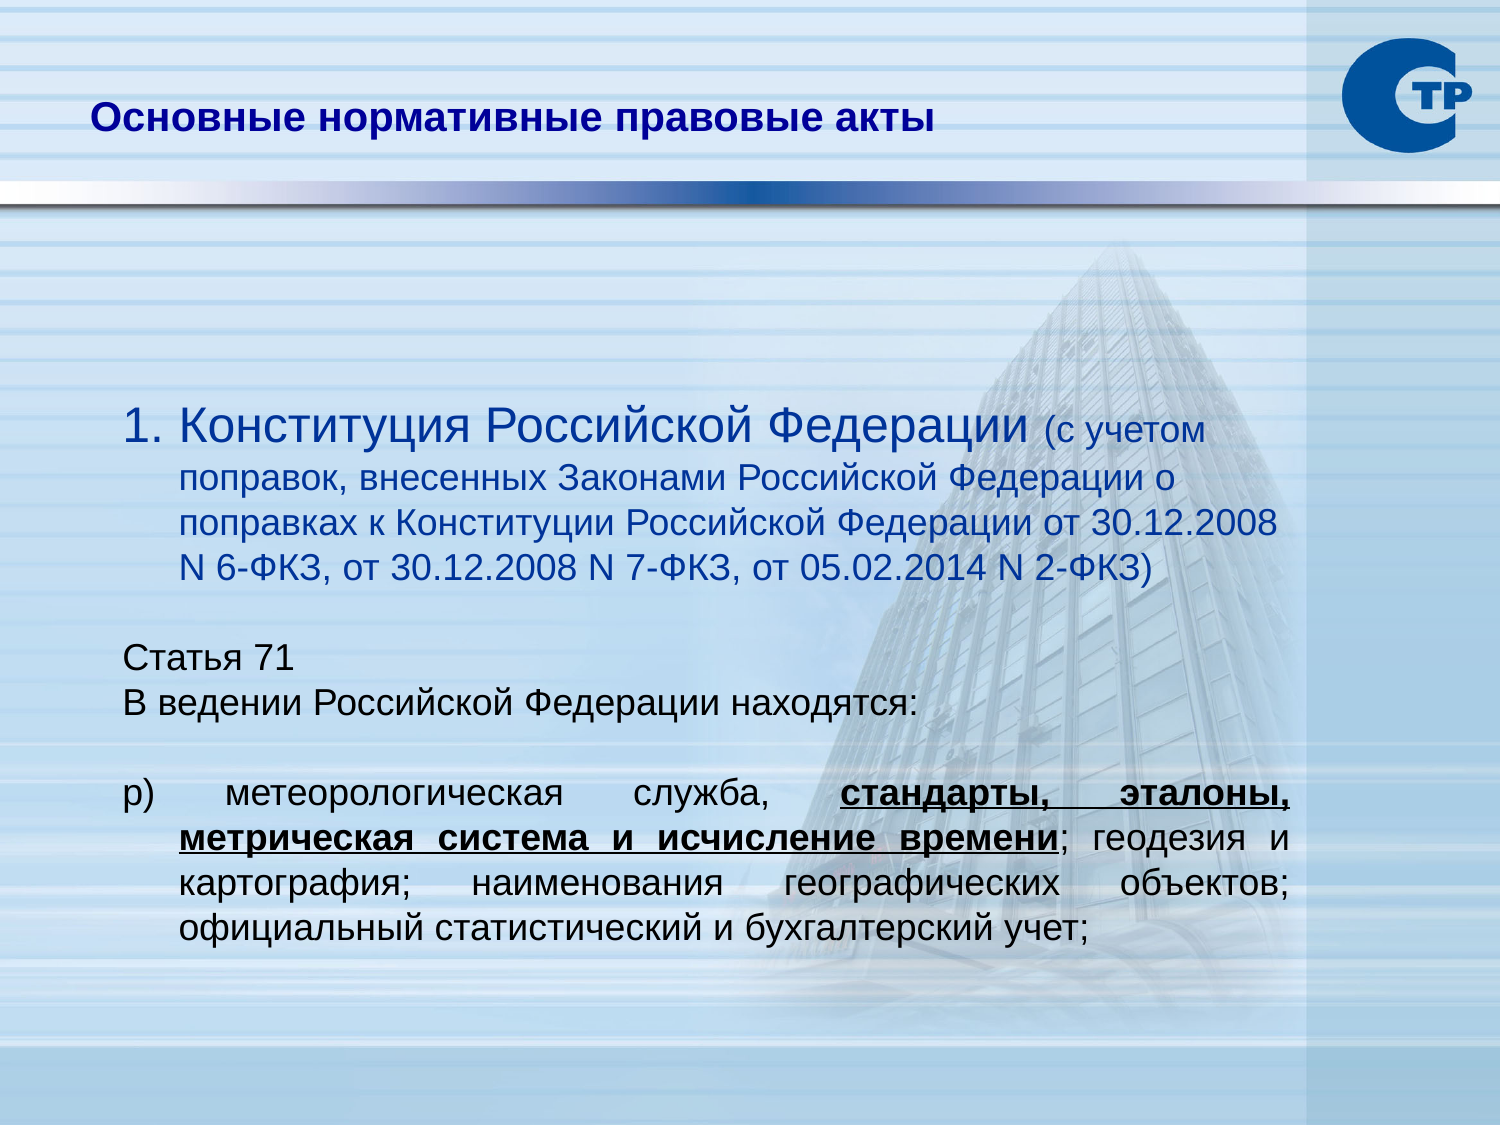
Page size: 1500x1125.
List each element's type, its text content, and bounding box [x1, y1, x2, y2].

title Основные нормативные правовые акты [75, 20, 1425, 208]
text_box Конституция Российской Федерации (с учетом поправок, внесенных Законами Российской Федерации о поправках к Конституции Российской Федерации от 30.12.2008 N 6-ФКЗ, от 30.12.2008 N 7-ФКЗ, от 05.02.2014 N 2-ФКЗ) Статья 71 В ведении Российской Федерации находятся: р) метеорологическая служба, стандарты, эталоны, метрическая система и исчисление времени; геодезия и картография; наименования географических объектов; официальный статистический и бухгалтерский учет; [38, 385, 1306, 1061]
picture [0, 0, 1500, 1125]
